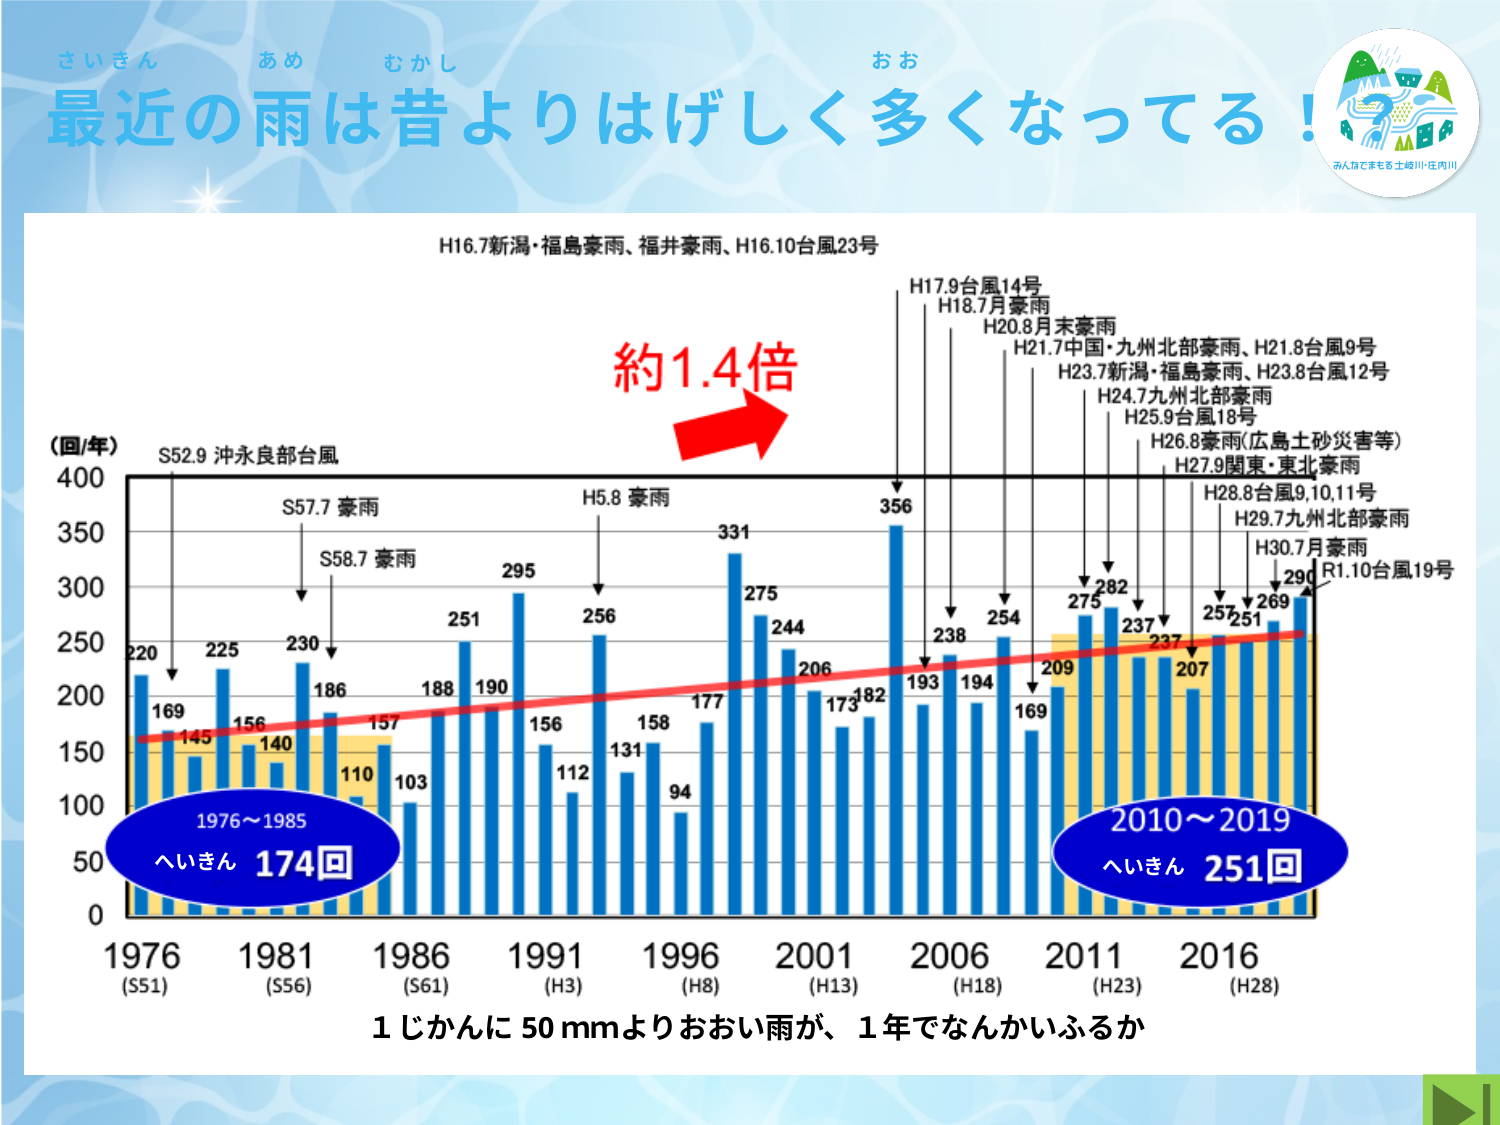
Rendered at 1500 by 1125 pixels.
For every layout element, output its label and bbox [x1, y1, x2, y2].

text_box [15, 47, 1440, 155]
text_box [1422, 1073, 1500, 1125]
picture [2, 1, 1500, 1125]
text_box [24, 213, 1476, 1075]
